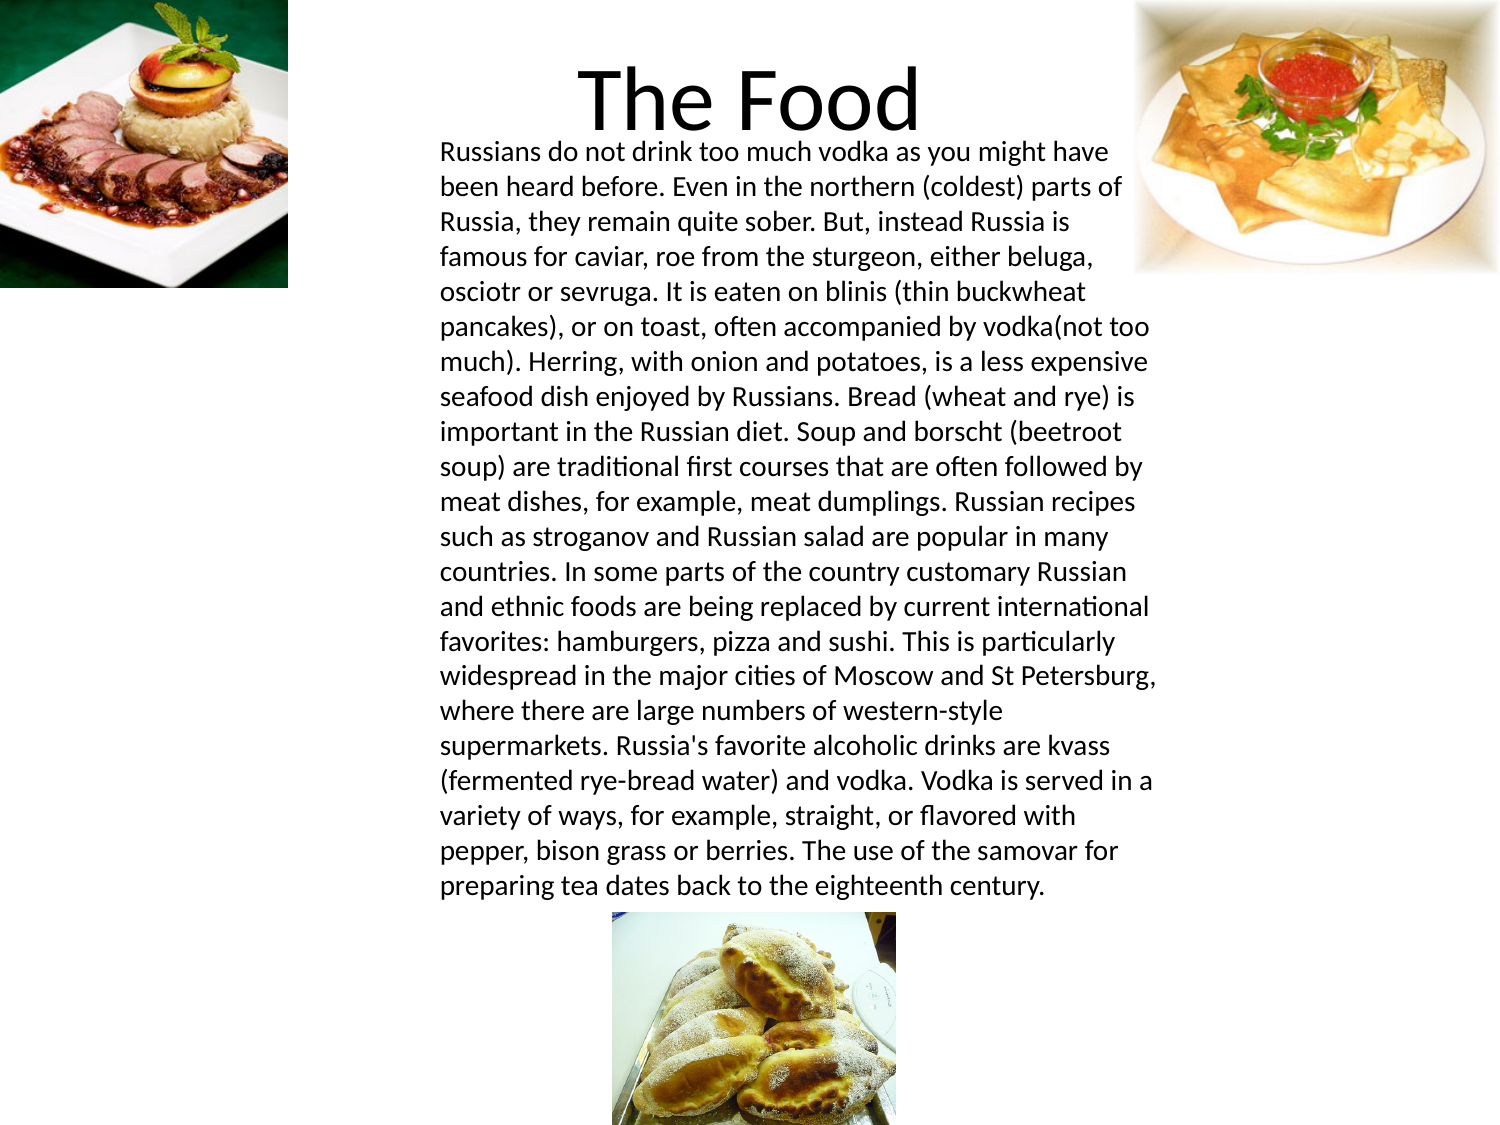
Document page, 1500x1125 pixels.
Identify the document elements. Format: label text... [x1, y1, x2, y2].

text_box Russians do not drink too much vodka as you might have been heard before. Even in the northern (coldest) parts of Russia, they remain quite sober. But, instead Russia is famous for caviar, roe from the sturgeon, either beluga, osciotr or sevruga. It is eaten on blinis (thin buckwheat pancakes), or on toast, often accompanied by vodka(not too much). Herring, with onion and potatoes, is a less expensive seafood dish enjoyed by Russians. Bread (wheat and rye) is important in the Russian diet. Soup and borscht (beetroot soup) are traditional first courses that are often followed by meat dishes, for example, meat dumplings. Russian recipes such as stroganov and Russian salad are popular in many countries. In some parts of the country customary Russian and ethnic foods are being replaced by current international favorites: hamburgers, pizza and sushi. This is particularly widespread in the major cities of Moscow and St Petersburg, where there are large numbers of western-style supermarkets. Russia's favorite alcoholic drinks are kvass (fermented rye-bread water) and vodka. Vodka is served in a variety of ways, for example, straight, or flavored with pepper, bison grass or berries. The use of the samovar for preparing tea dates back to the eighteenth century. [424, 124, 1175, 999]
picture [1133, 0, 1500, 276]
picture [612, 912, 897, 1125]
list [0, 0, 288, 288]
title The Food [288, 0, 1131, 188]
